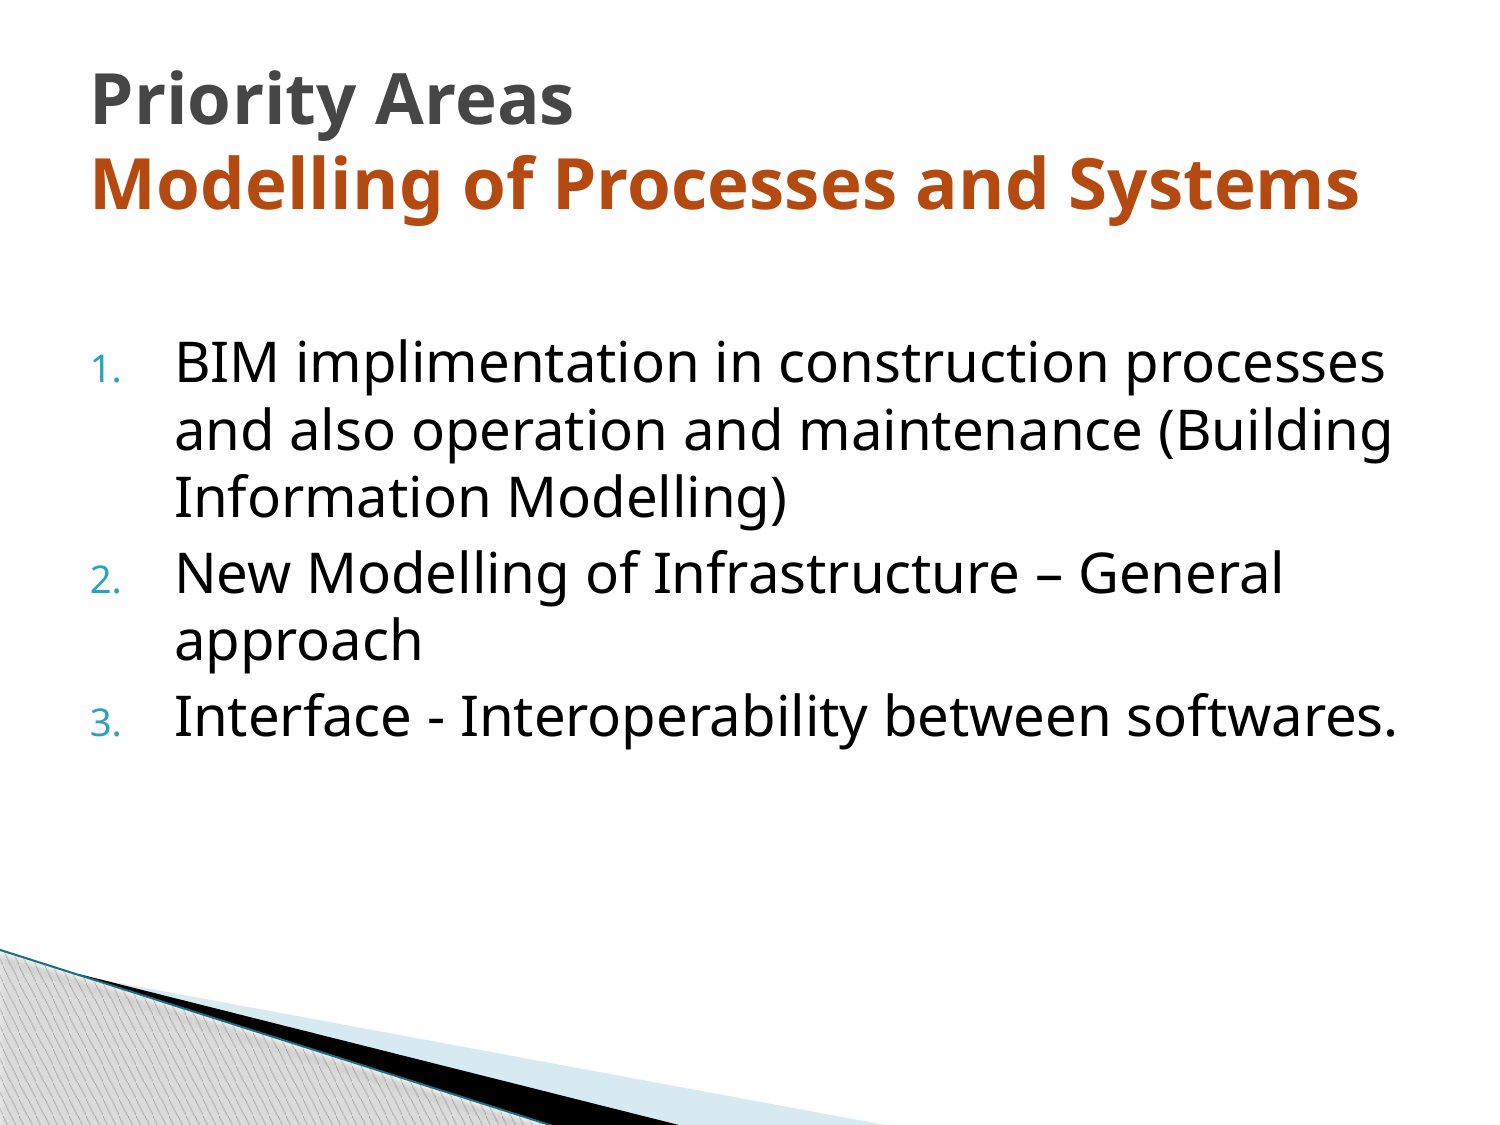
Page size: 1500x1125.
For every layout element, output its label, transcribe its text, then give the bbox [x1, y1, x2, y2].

title Priority Areas Modelling of Processes and Systems [75, 45, 1425, 233]
list BIM implimentation in construction processes and also operation and maintenance (Building Information Modelling) New Modelling of Infrastructure – General approach Interface - Interoperability between softwares. [75, 243, 1425, 986]
